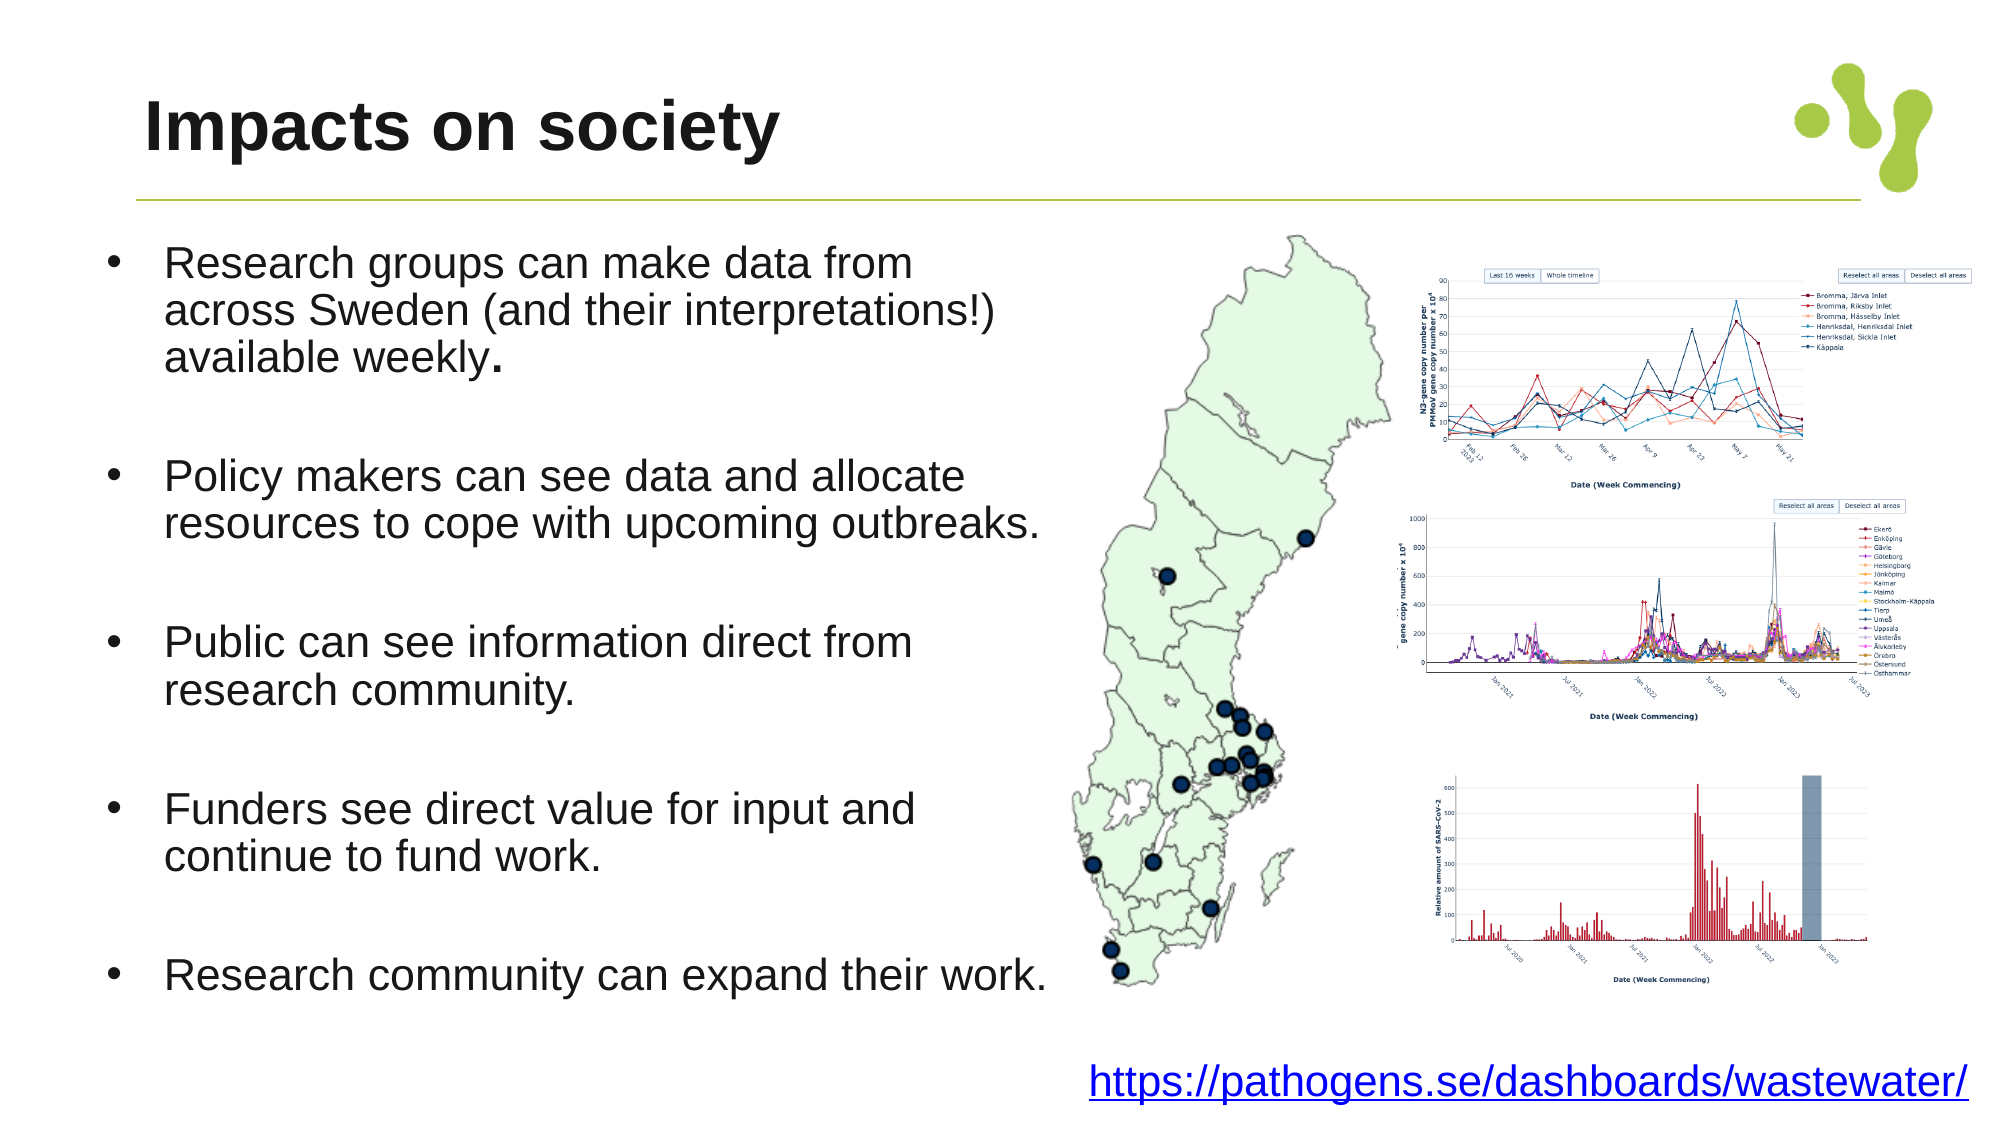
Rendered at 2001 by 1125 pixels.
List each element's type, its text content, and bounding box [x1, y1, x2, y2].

picture [1057, 233, 1977, 987]
picture [1418, 768, 1891, 987]
picture [1790, 59, 1935, 196]
list Research groups can make data from across Sweden (and their interpretations!) available weekly. Policy makers can see data and allocate resources to cope with upcoming outbreaks. Public can see information direct from research community. Funders see direct value for input and continue to fund work. Research community can expand their work. [98, 232, 1061, 1053]
title Impacts on society [136, 59, 1703, 197]
text_box https://pathogens.se/dashboards/wastewater/ [1081, 1052, 1977, 1114]
